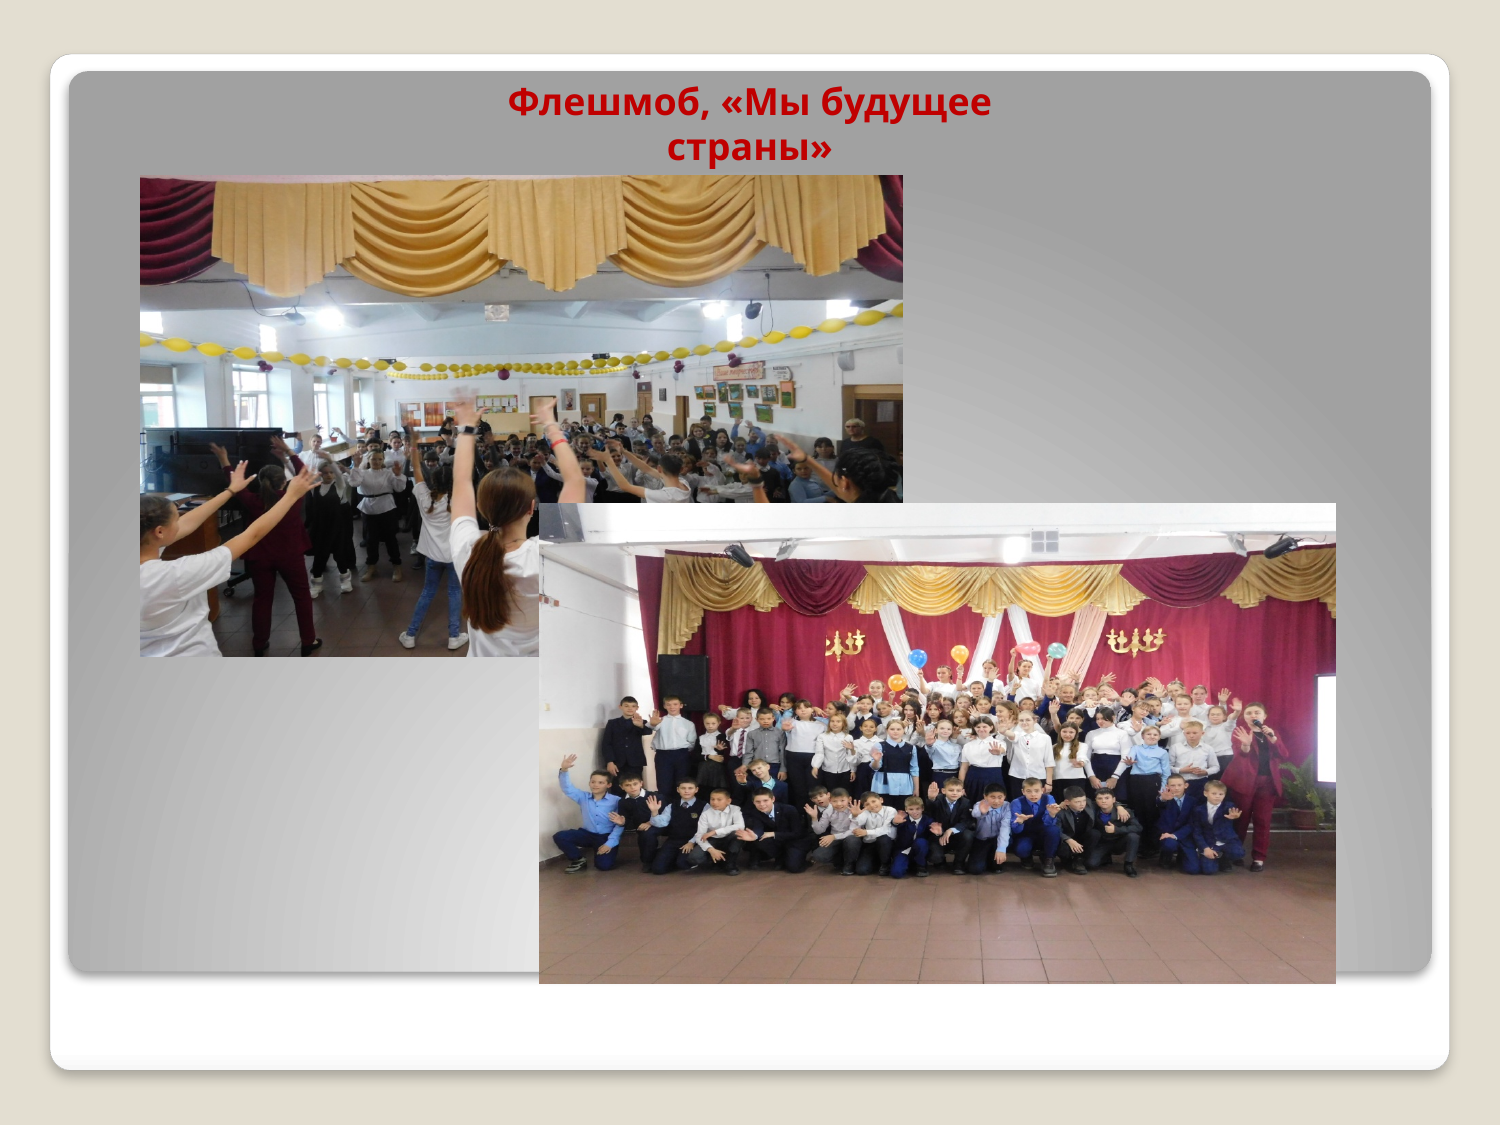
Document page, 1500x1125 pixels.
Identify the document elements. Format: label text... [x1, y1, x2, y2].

text_box Флешмоб, «Мы будущее страны» [418, 70, 1082, 175]
picture [140, 175, 1337, 984]
